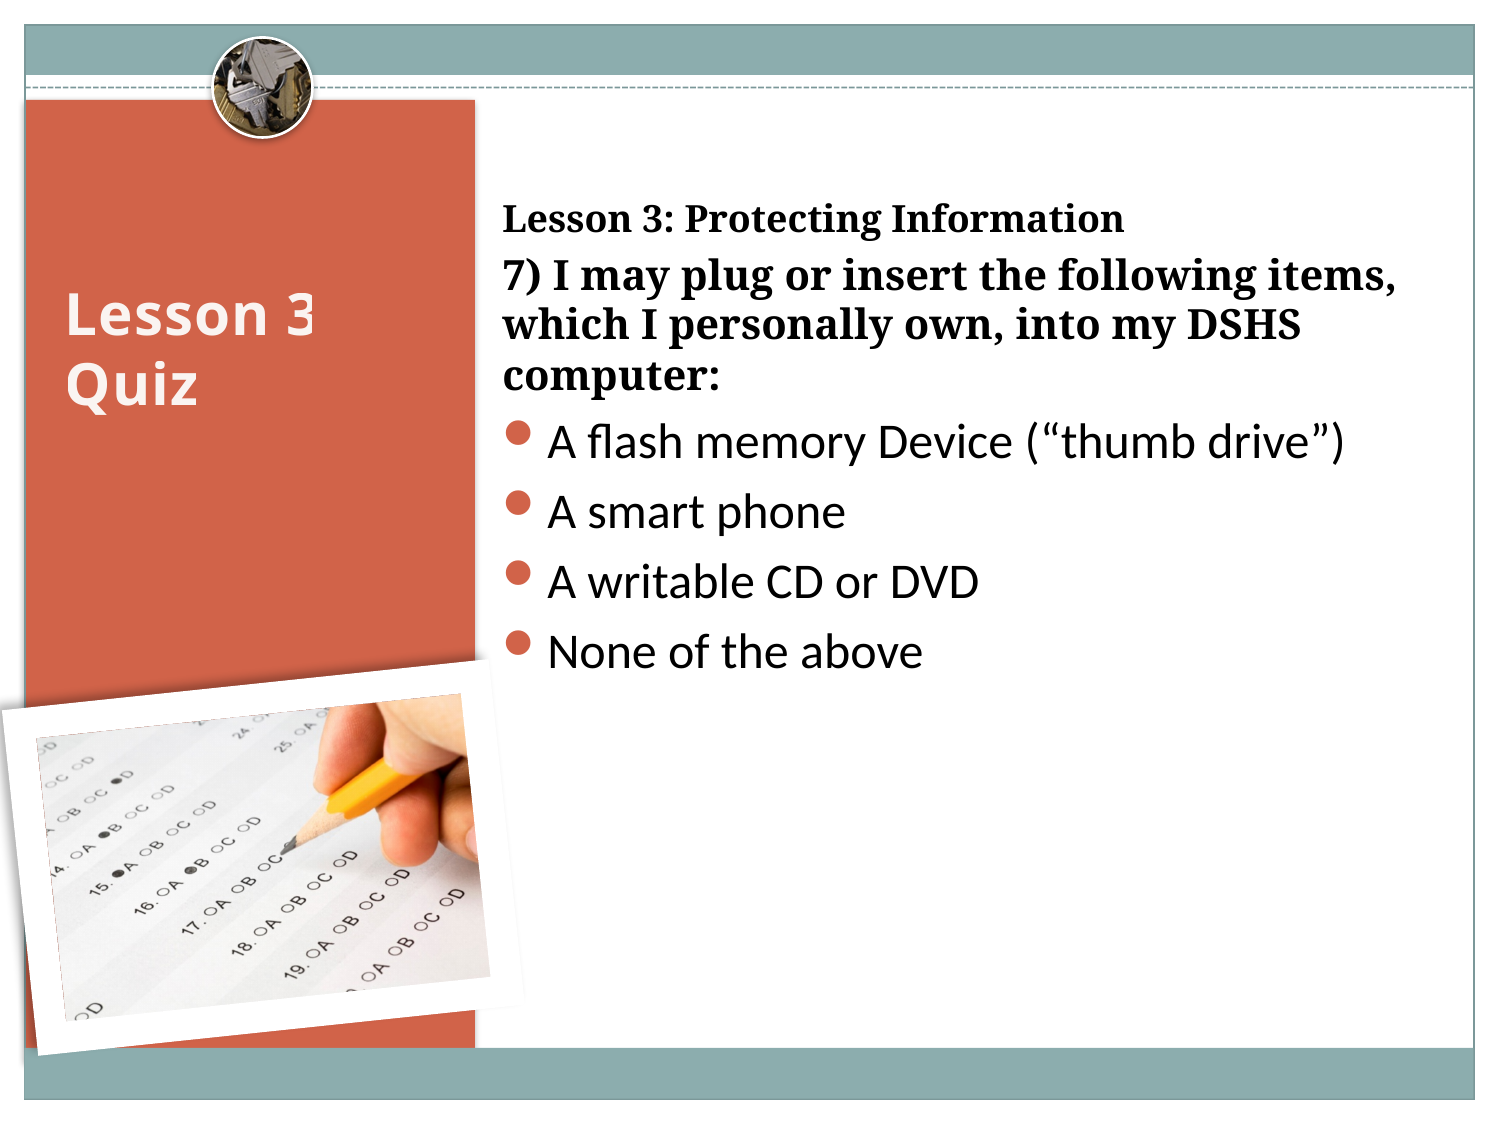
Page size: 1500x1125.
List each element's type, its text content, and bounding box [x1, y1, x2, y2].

title Lesson 3 Quiz [50, 174, 463, 425]
picture [37, 694, 490, 1021]
list Lesson 3: Protecting Information 7) I may plug or insert the following items, which I personally own, into my DSHS computer: A flash memory Device (“thumb drive”) A smart phone A writable CD or DVD None of the above [487, 112, 1438, 1000]
picture [214, 39, 311, 136]
